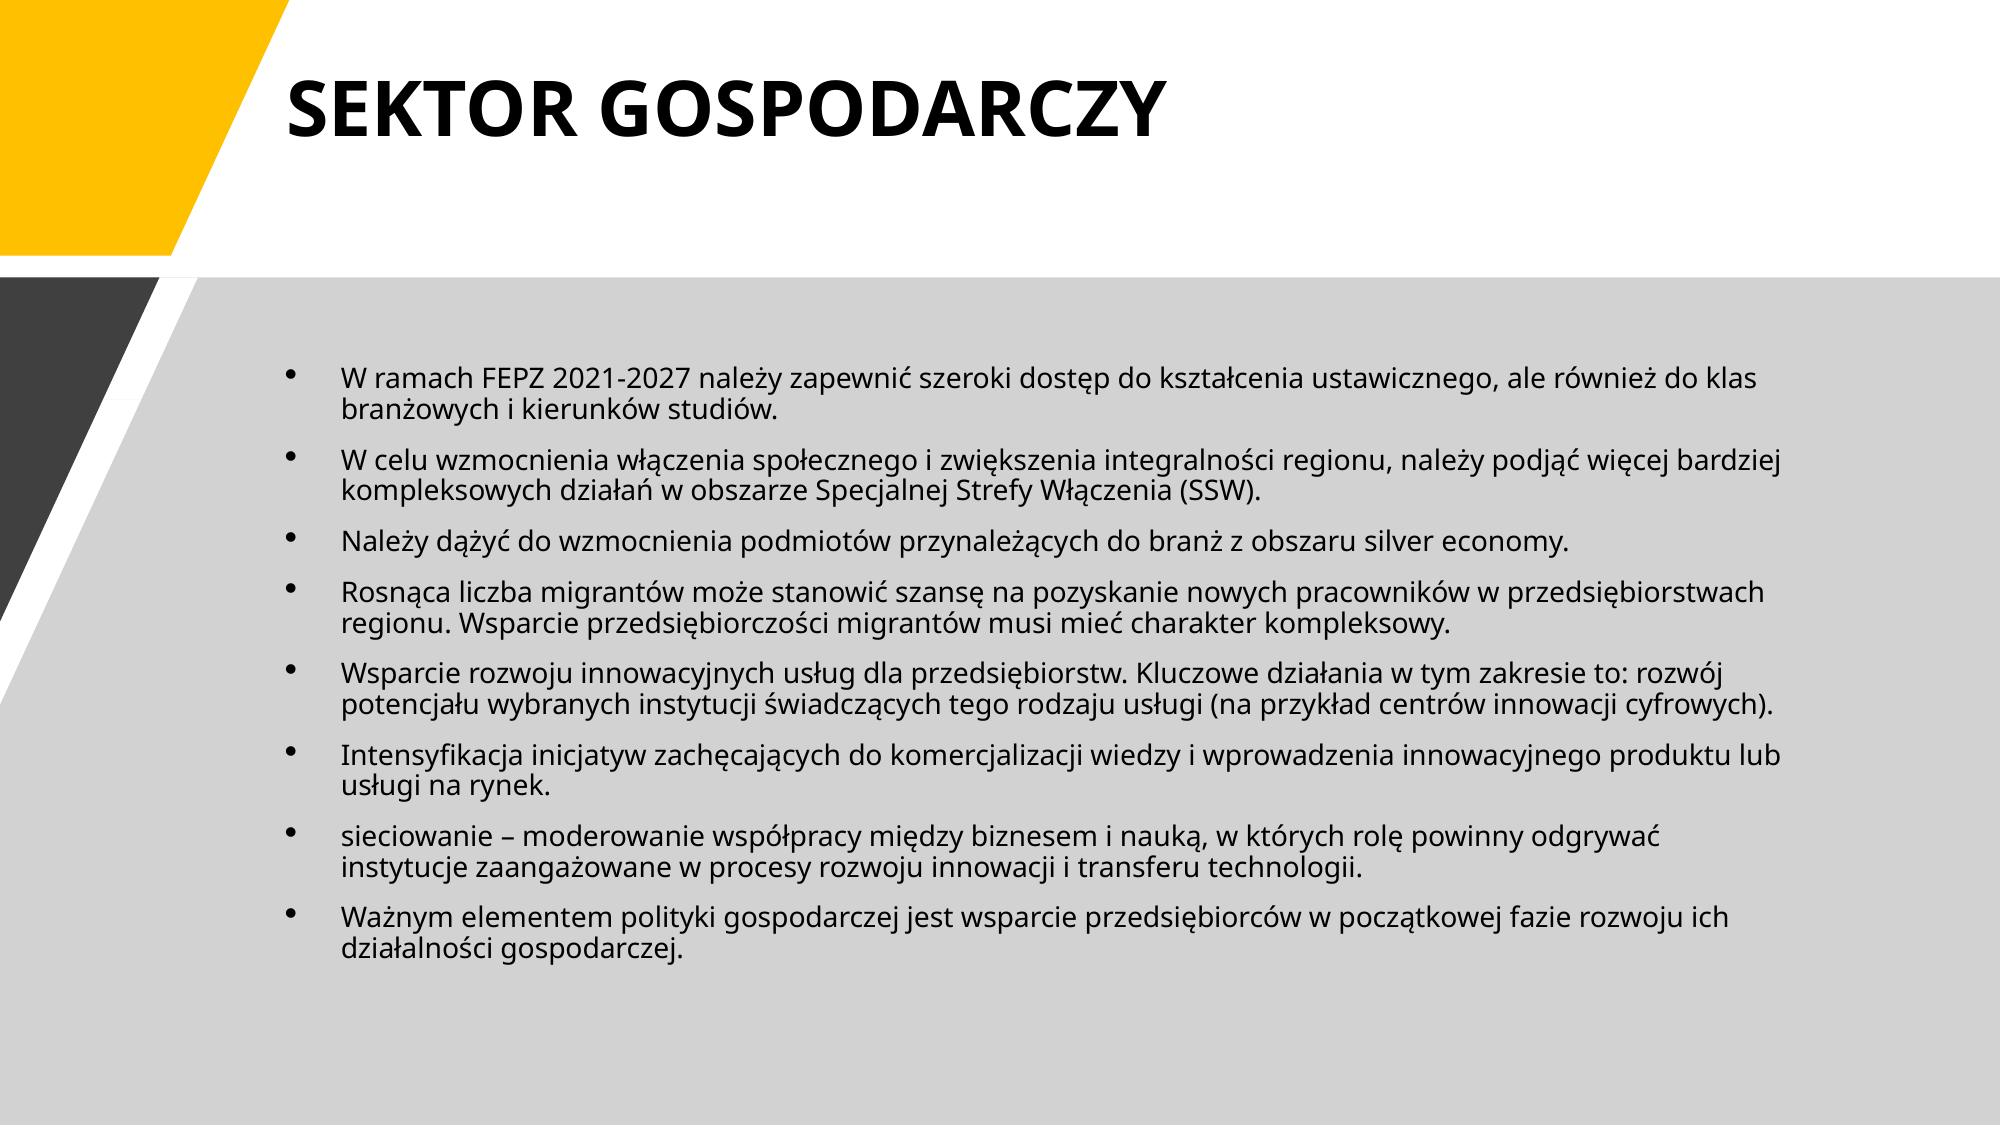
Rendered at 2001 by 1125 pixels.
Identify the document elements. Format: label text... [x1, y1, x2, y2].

text_box [0, 276, 2000, 1125]
text_box [0, 276, 162, 622]
list W ramach FEPZ 2021-2027 należy zapewnić szeroki dostęp do kształcenia ustawicznego, ale również do klas branżowych i kierunków studiów. W celu wzmocnienia włączenia społecznego i zwiększenia integralności regionu, należy podjąć więcej bardziej kompleksowych działań w obszarze Specjalnej Strefy Włączenia (SSW). Należy dążyć do wzmocnienia podmiotów przynależących do branż z obszaru silver economy. Rosnąca liczba migrantów może stanowić szansę na pozyskanie nowych pracowników w przedsiębiorstwach regionu. Wsparcie przedsiębiorczości migrantów musi mieć charakter kompleksowy. Wsparcie rozwoju innowacyjnych usług dla przedsiębiorstw. Kluczowe działania w tym zakresie to: rozwój potencjału wybranych instytucji świadczących tego rodzaju usługi (na przykład centrów innowacji cyfrowych). Intensyfikacja inicjatyw zachęcających do komercjalizacji wiedzy i wprowadzenia innowacyjnego produktu lub usługi na rynek. sieciowanie – moderowanie współpracy między biznesem i nauką, w których rolę powinny odgrywać instytucje zaangażowane w procesy rozwoju innowacji i transferu technologii. Ważnym elementem polityki gospodarczej jest wsparcie przedsiębiorców w początkowej fazie rozwoju ich działalności gospodarczej. [271, 356, 1808, 1020]
title SEKTOR GOSPODARCZY [271, 60, 1808, 255]
text_box [0, 0, 291, 257]
